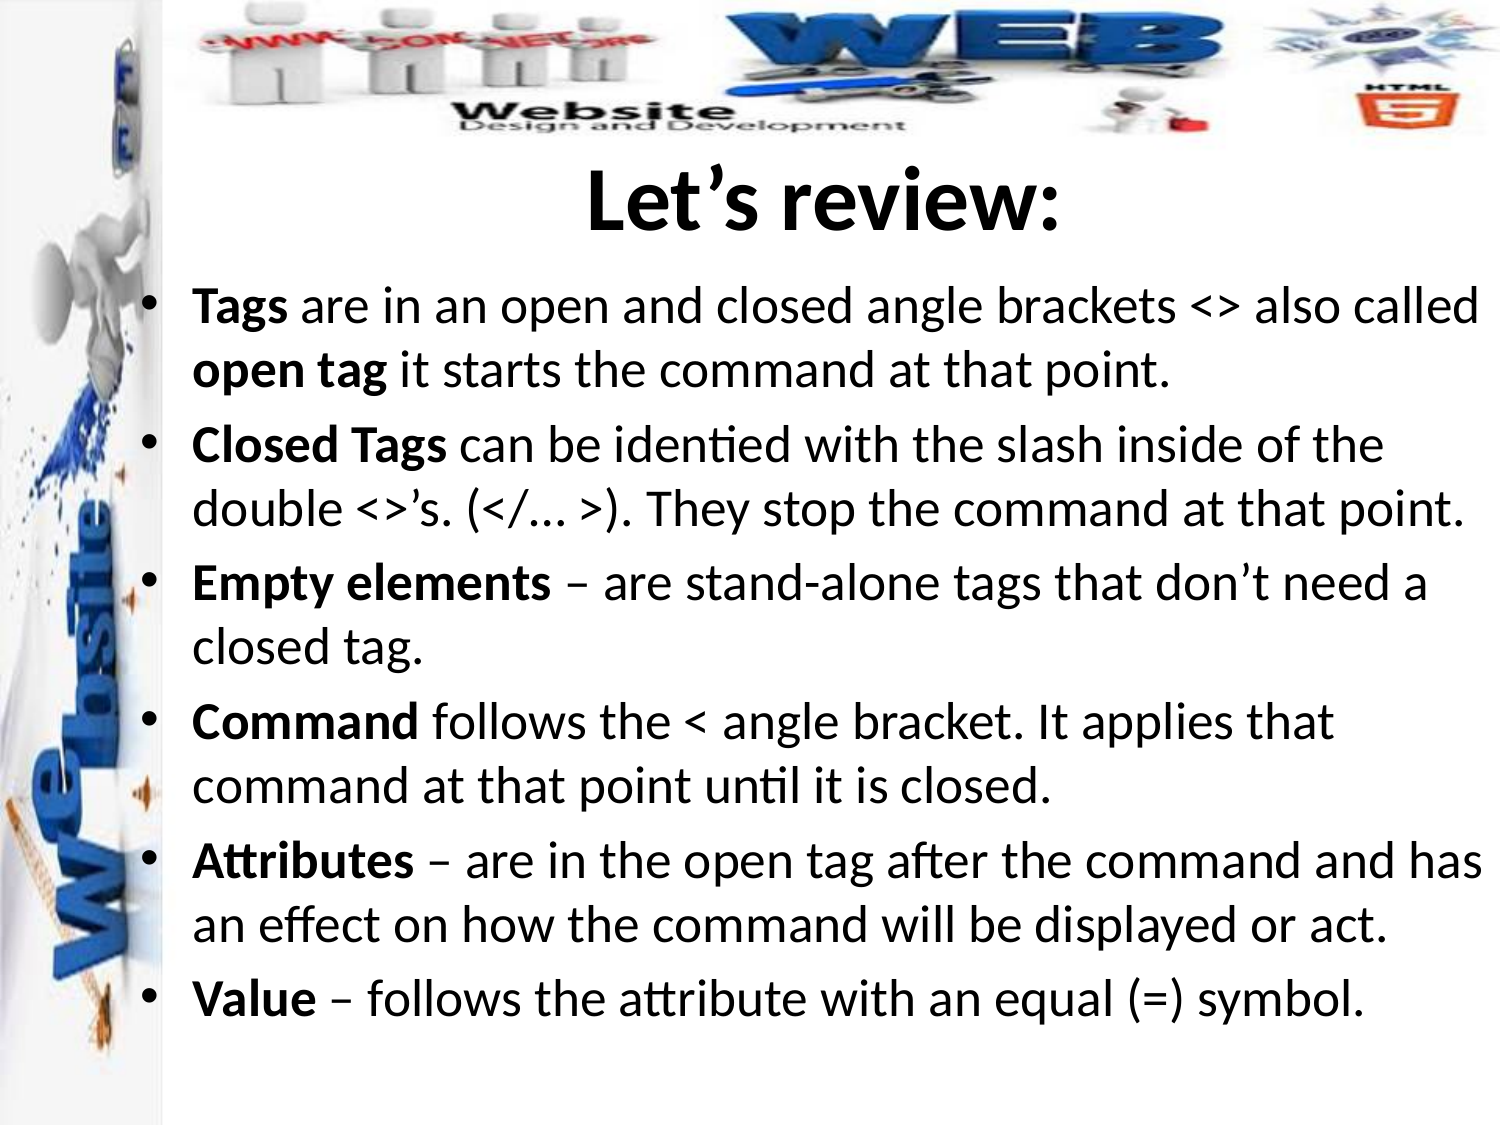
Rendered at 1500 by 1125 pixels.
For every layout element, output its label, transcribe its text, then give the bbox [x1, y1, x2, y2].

list Tags are in an open and closed angle brackets <> also called open tag it starts the command at that point. Closed Tags can be identied with the slash inside of the double <>’s. (</… >). They stop the command at that point. Empty elements – are stand-alone tags that don’t need a closed tag. Command follows the < angle bracket. It applies that command at that point until it is closed. Attributes – are in the open tag after the command and has an effect on how the command will be displayed or act. Value – follows the attribute with an equal (=) symbol. [125, 262, 1500, 1125]
title Let’s review: [150, 99, 1500, 262]
picture [0, 0, 1500, 1125]
